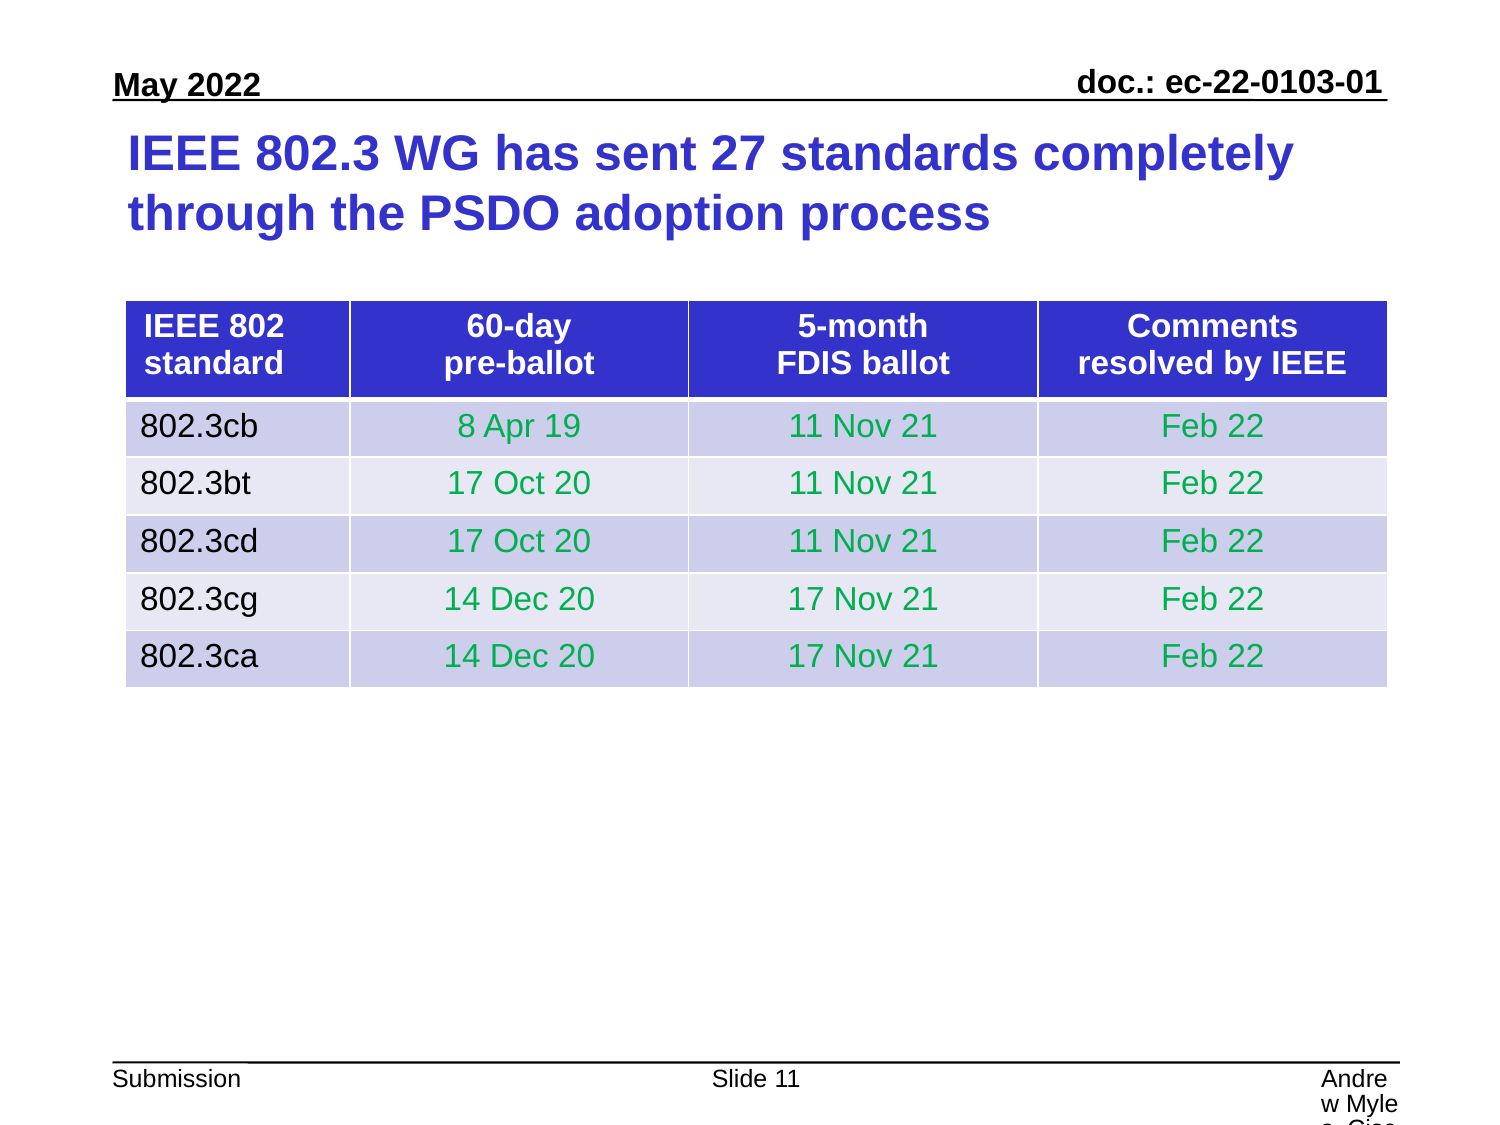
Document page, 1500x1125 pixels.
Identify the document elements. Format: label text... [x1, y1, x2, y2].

table_cell Feb 22 [1039, 516, 1387, 572]
table_cell 8 Apr 19 [351, 402, 688, 456]
table_cell 17 Oct 20 [351, 516, 688, 572]
table_cell 802.3bt [126, 458, 349, 514]
table_cell 11 Nov 21 [689, 516, 1037, 572]
table_cell Feb 22 [1039, 631, 1387, 687]
table_header 5-month FDIS ballot [689, 301, 1037, 397]
table_cell 17 Nov 21 [689, 631, 1037, 687]
table_cell 11 Nov 21 [689, 458, 1037, 514]
table_cell Feb 22 [1039, 402, 1387, 456]
table_cell Feb 22 [1039, 458, 1387, 514]
table_cell 17 Oct 20 [351, 458, 688, 514]
table_cell 802.3ca [126, 631, 349, 687]
table_header Comments resolved by IEEE [1039, 301, 1387, 397]
table_cell 802.3cd [126, 516, 349, 572]
table_cell 11 Nov 21 [689, 402, 1037, 456]
table_cell 802.3cb [126, 402, 349, 456]
table_cell 17 Nov 21 [689, 574, 1037, 630]
footer Andrew Myles, Cisco [1320, 1061, 1402, 1093]
table_cell 802.3cg [126, 574, 349, 630]
table_cell 14 Dec 20 [351, 574, 688, 630]
title IEEE 802.3 WG has sent 27 standards completely through the PSDO adoption process [112, 112, 1388, 288]
table_cell 14 Dec 20 [351, 631, 688, 687]
table_cell Feb 22 [1039, 574, 1387, 630]
table_header IEEE 802 standard [126, 301, 349, 397]
slide_number Slide 11 [709, 1061, 803, 1093]
table_header 60-day pre-ballot [351, 301, 688, 397]
